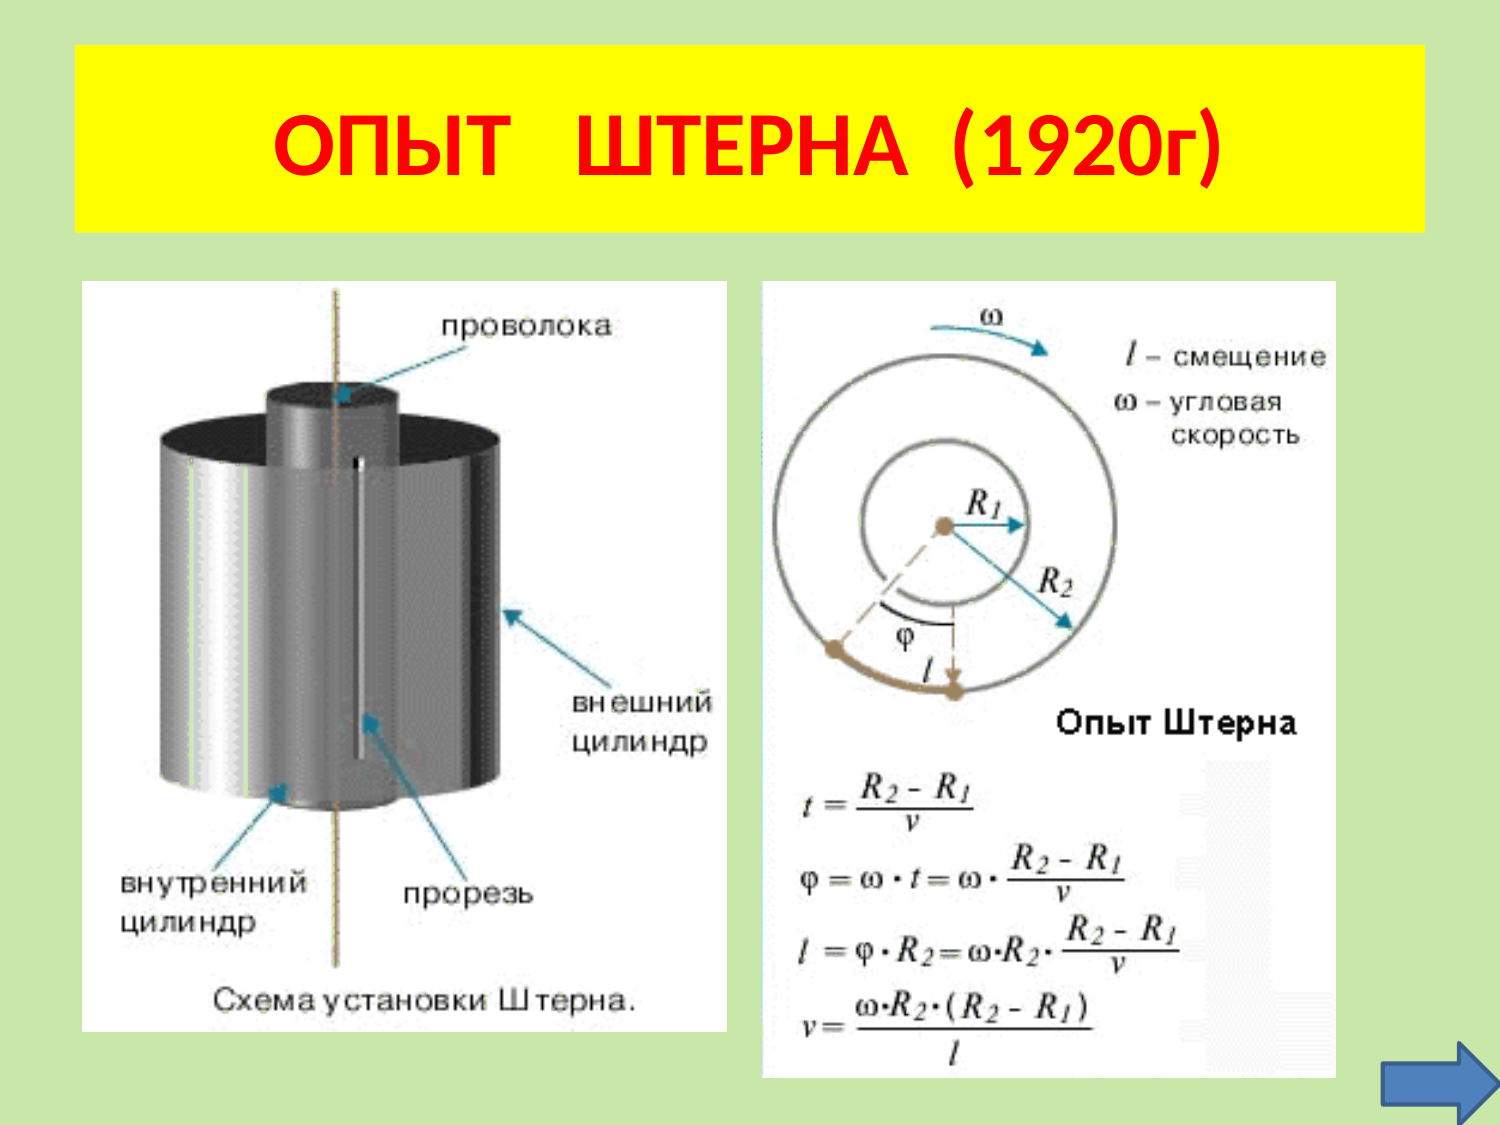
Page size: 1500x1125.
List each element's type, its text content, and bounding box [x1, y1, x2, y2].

picture [761, 280, 1337, 1079]
text_box [1380, 1041, 1500, 1125]
title ОПЫТ ШТЕРНА (1920г) [75, 45, 1425, 233]
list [81, 280, 727, 1032]
